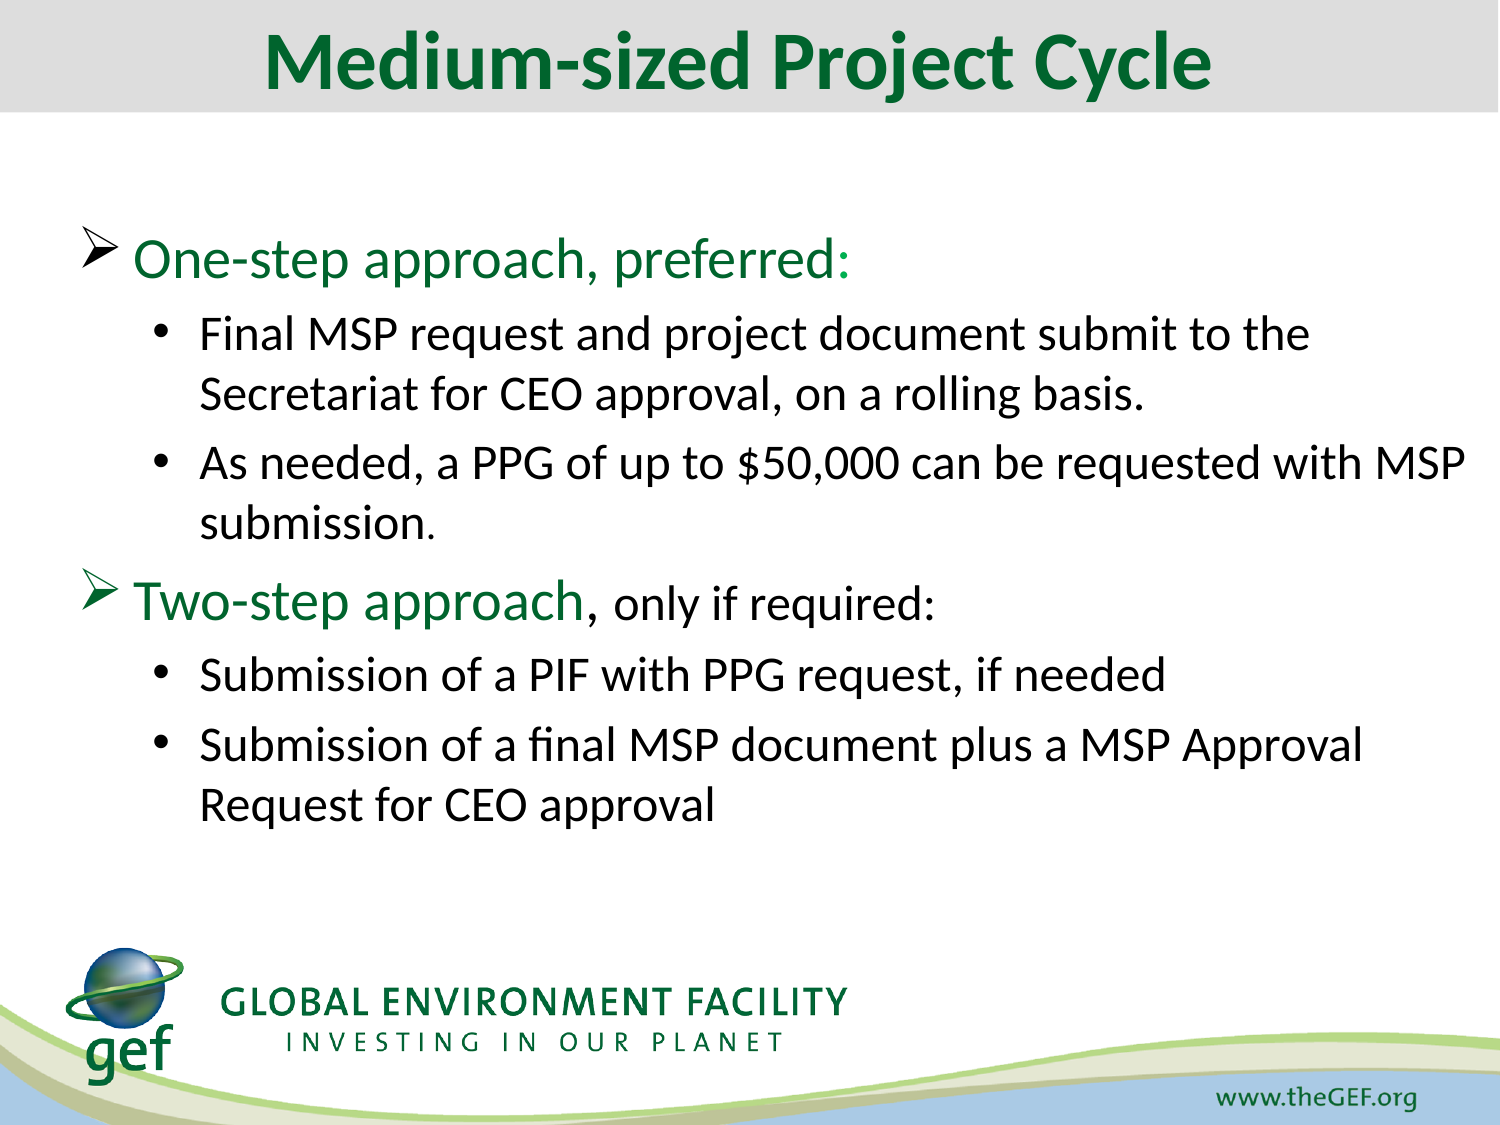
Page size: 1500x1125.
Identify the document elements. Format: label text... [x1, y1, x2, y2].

list One-step approach, preferred: Final MSP request and project document submit to the Secretariat for CEO approval, on a rolling basis. As needed, a PPG of up to $50,000 can be requested with MSP submission. Two-step approach, only if required: Submission of a PIF with PPG request, if needed Submission of a final MSP document plus a MSP Approval Request for CEO approval [62, 212, 1488, 851]
text_box Medium-sized Project Cycle [0, 0, 1499, 113]
picture [0, 920, 1500, 1125]
